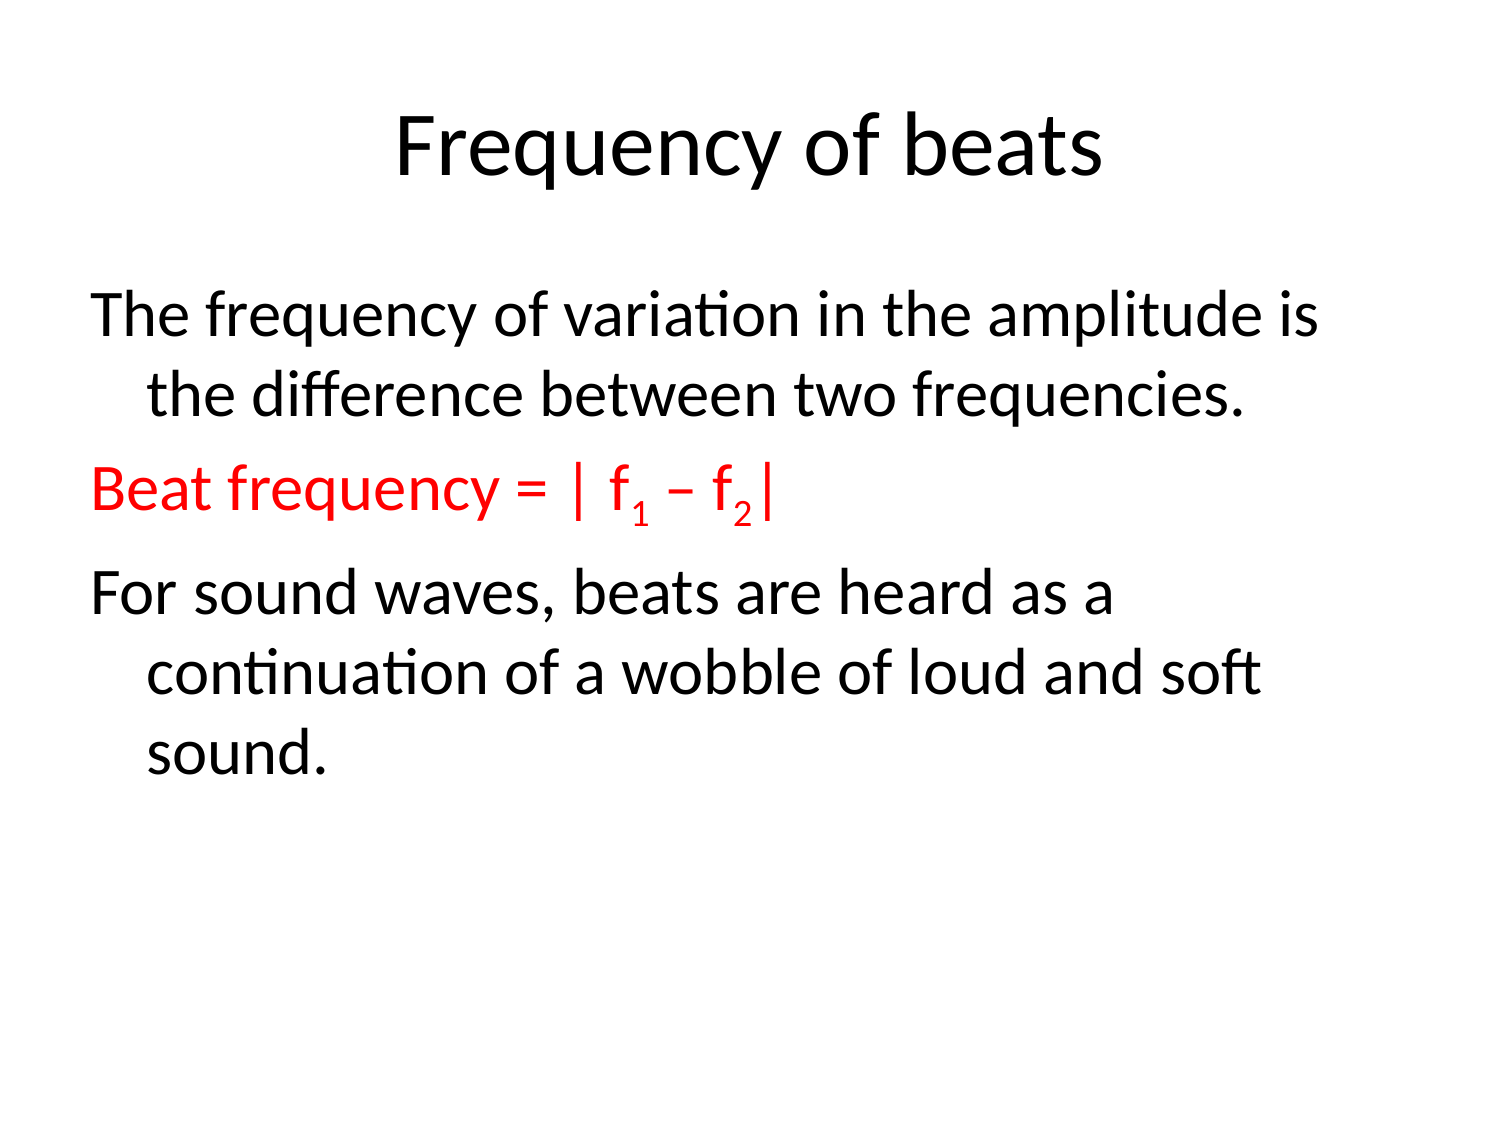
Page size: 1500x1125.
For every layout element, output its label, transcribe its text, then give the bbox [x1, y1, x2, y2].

list The frequency of variation in the amplitude is the difference between two frequencies. Beat frequency = | f1 – f2| For sound waves, beats are heard as a continuation of a wobble of loud and soft sound. [75, 262, 1425, 1005]
title Frequency of beats [75, 45, 1425, 233]
